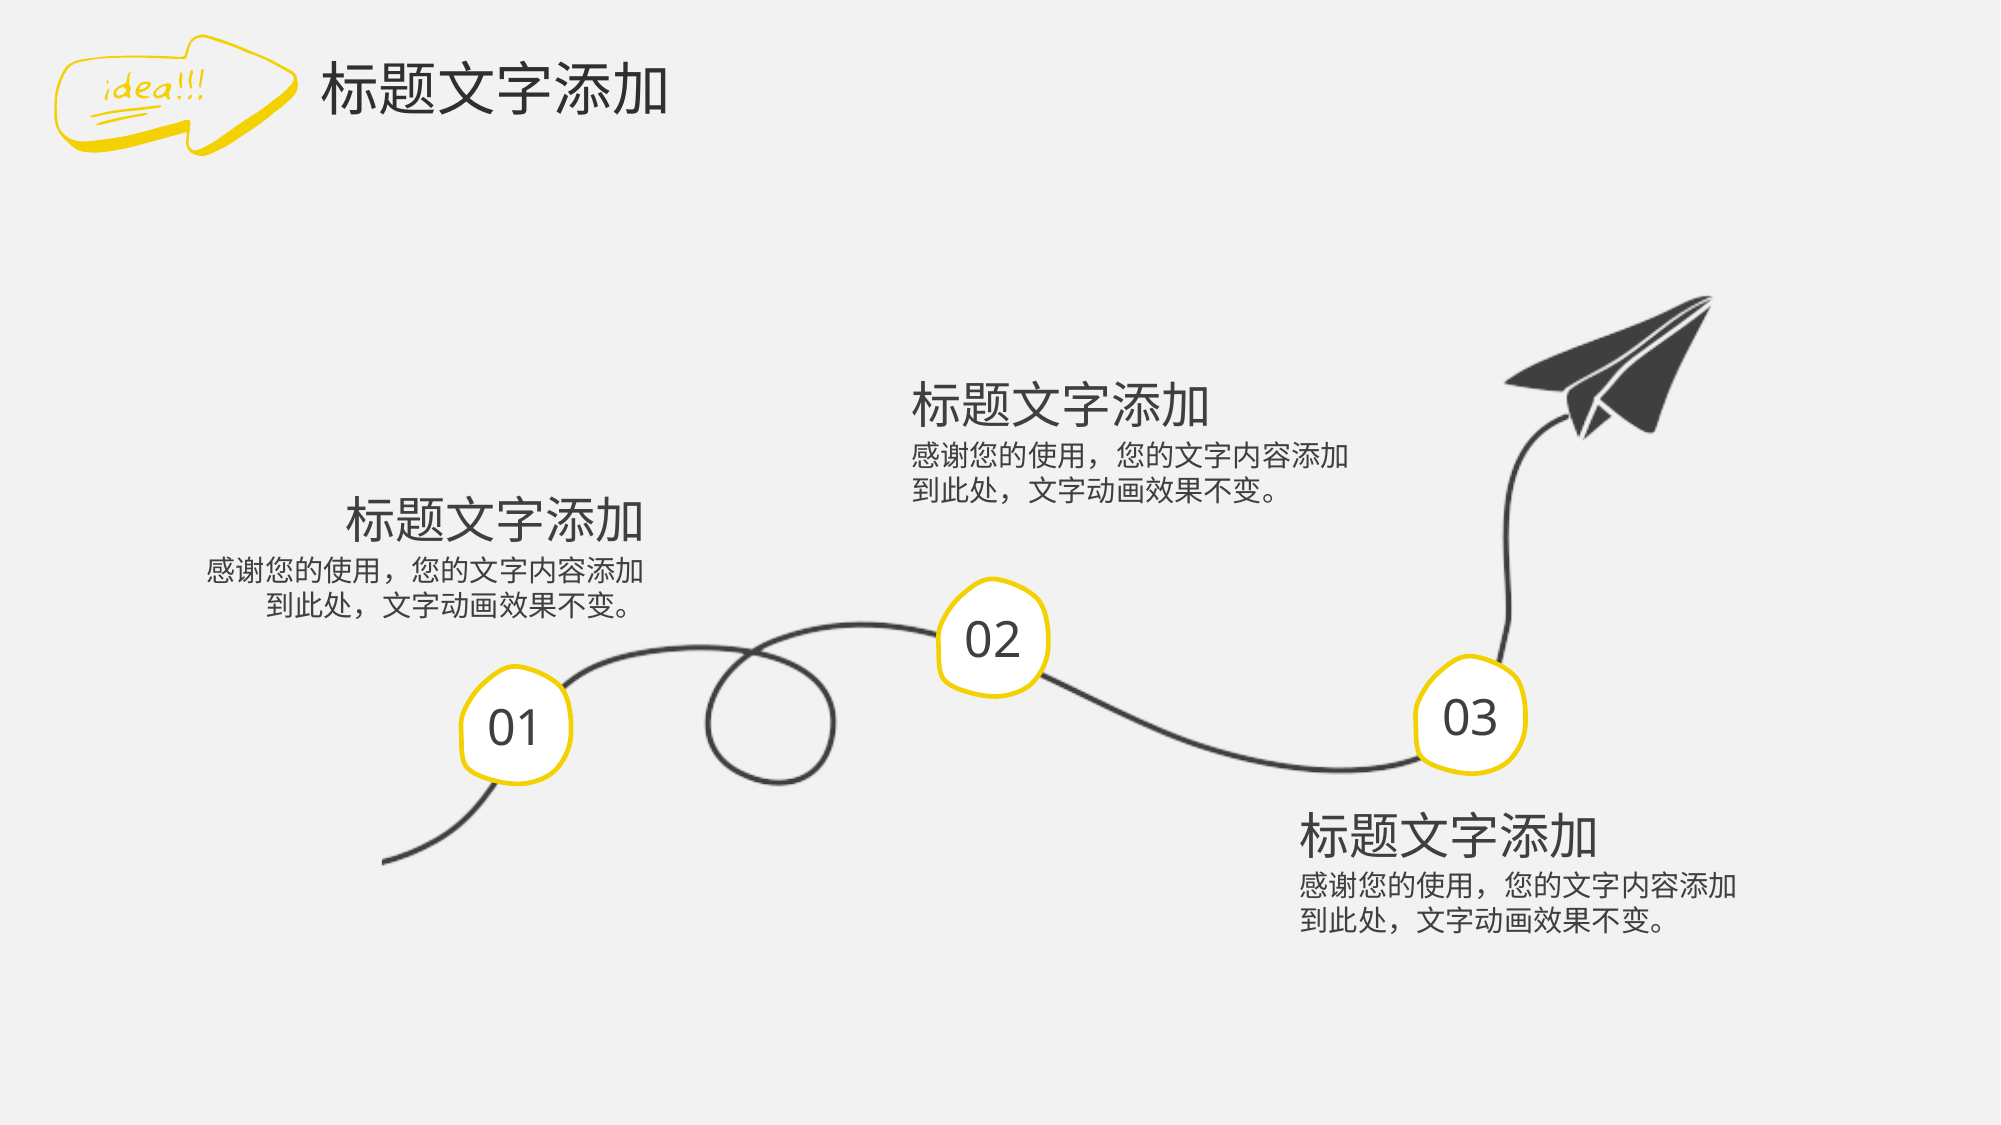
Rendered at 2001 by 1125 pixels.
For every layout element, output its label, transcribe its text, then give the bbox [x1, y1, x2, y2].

picture [381, 210, 1715, 872]
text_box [1284, 797, 1767, 947]
text_box 标题文字添加 [306, 44, 749, 130]
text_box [178, 481, 661, 631]
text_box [896, 366, 1378, 516]
text_box [54, 34, 298, 157]
